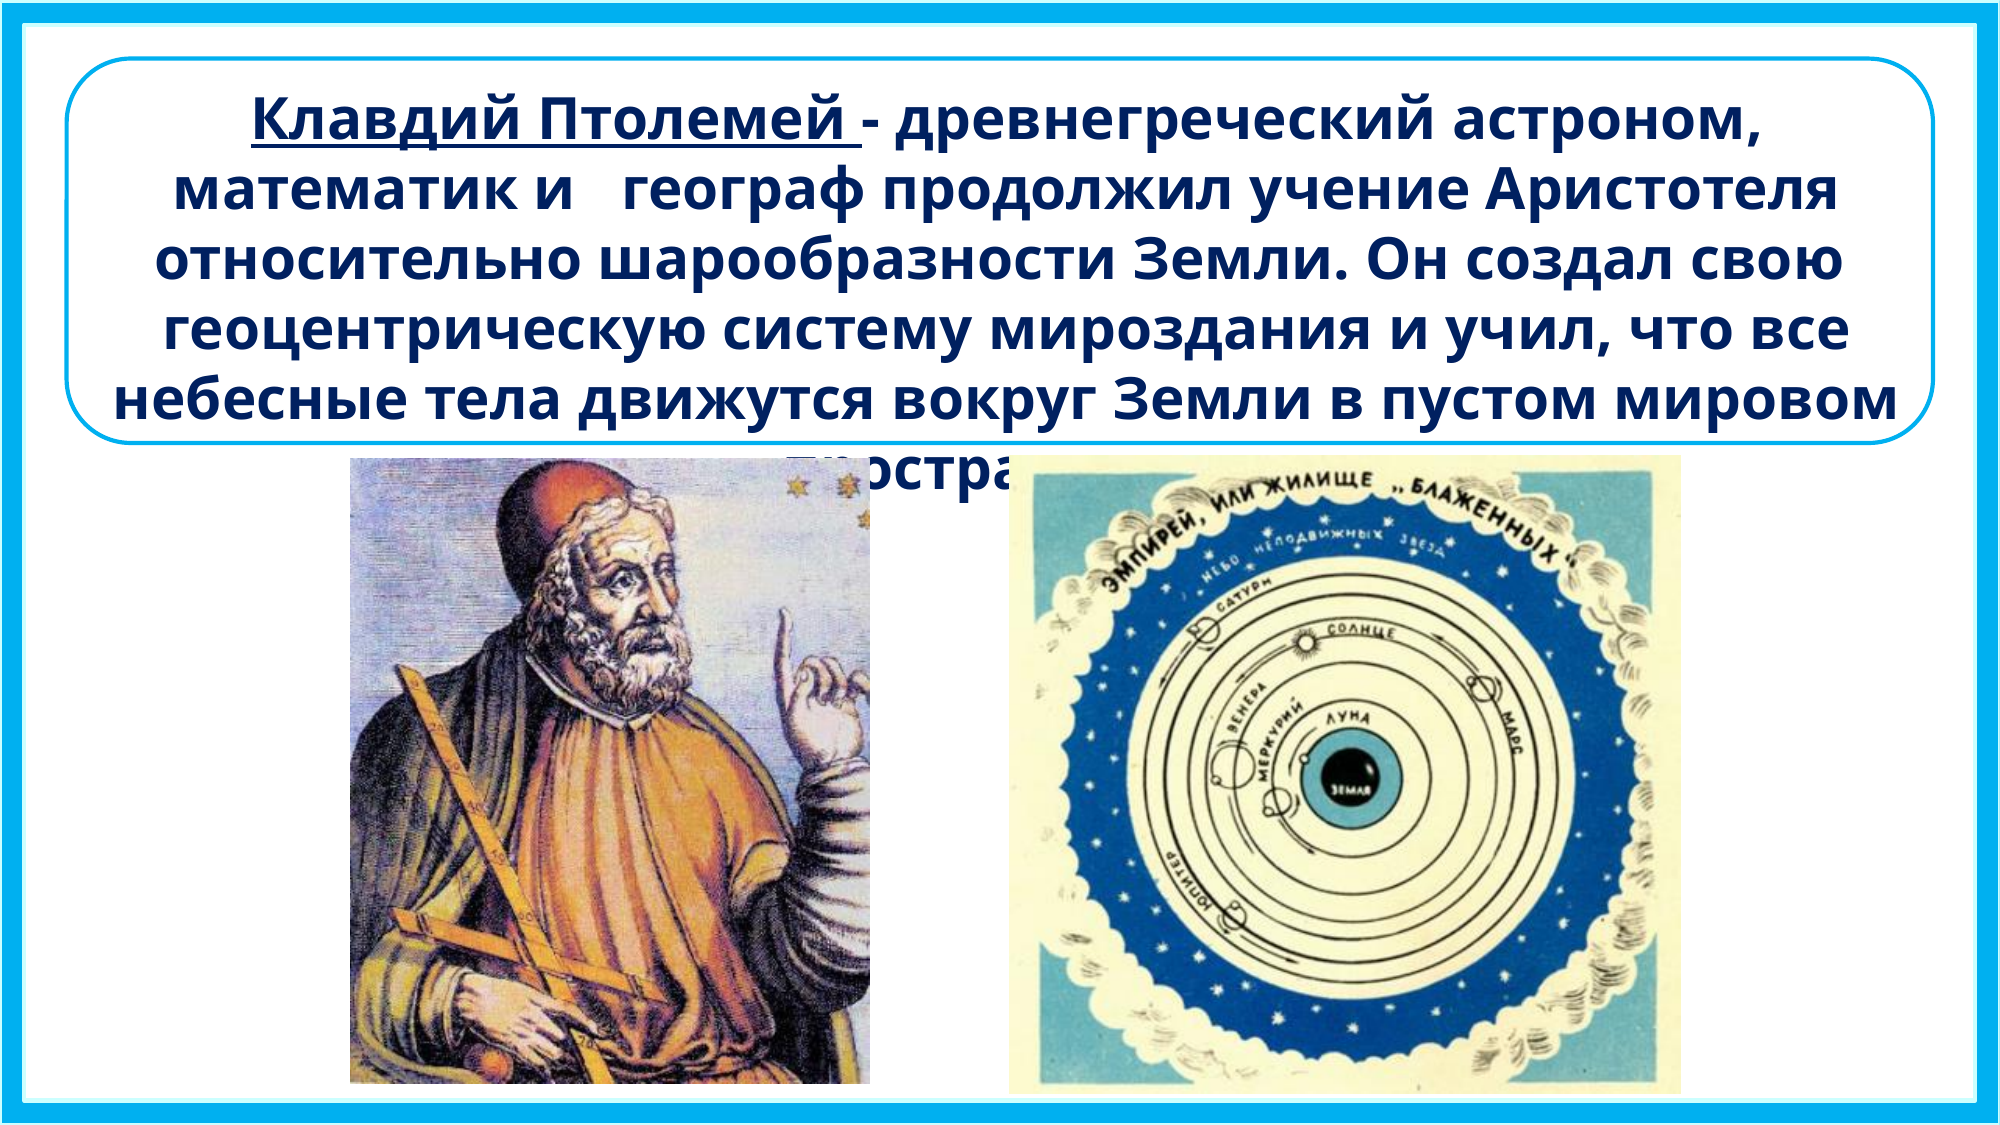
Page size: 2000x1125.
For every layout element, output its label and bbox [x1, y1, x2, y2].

picture [1009, 455, 1681, 1095]
picture [349, 458, 871, 1084]
text_box [66, 58, 1934, 444]
